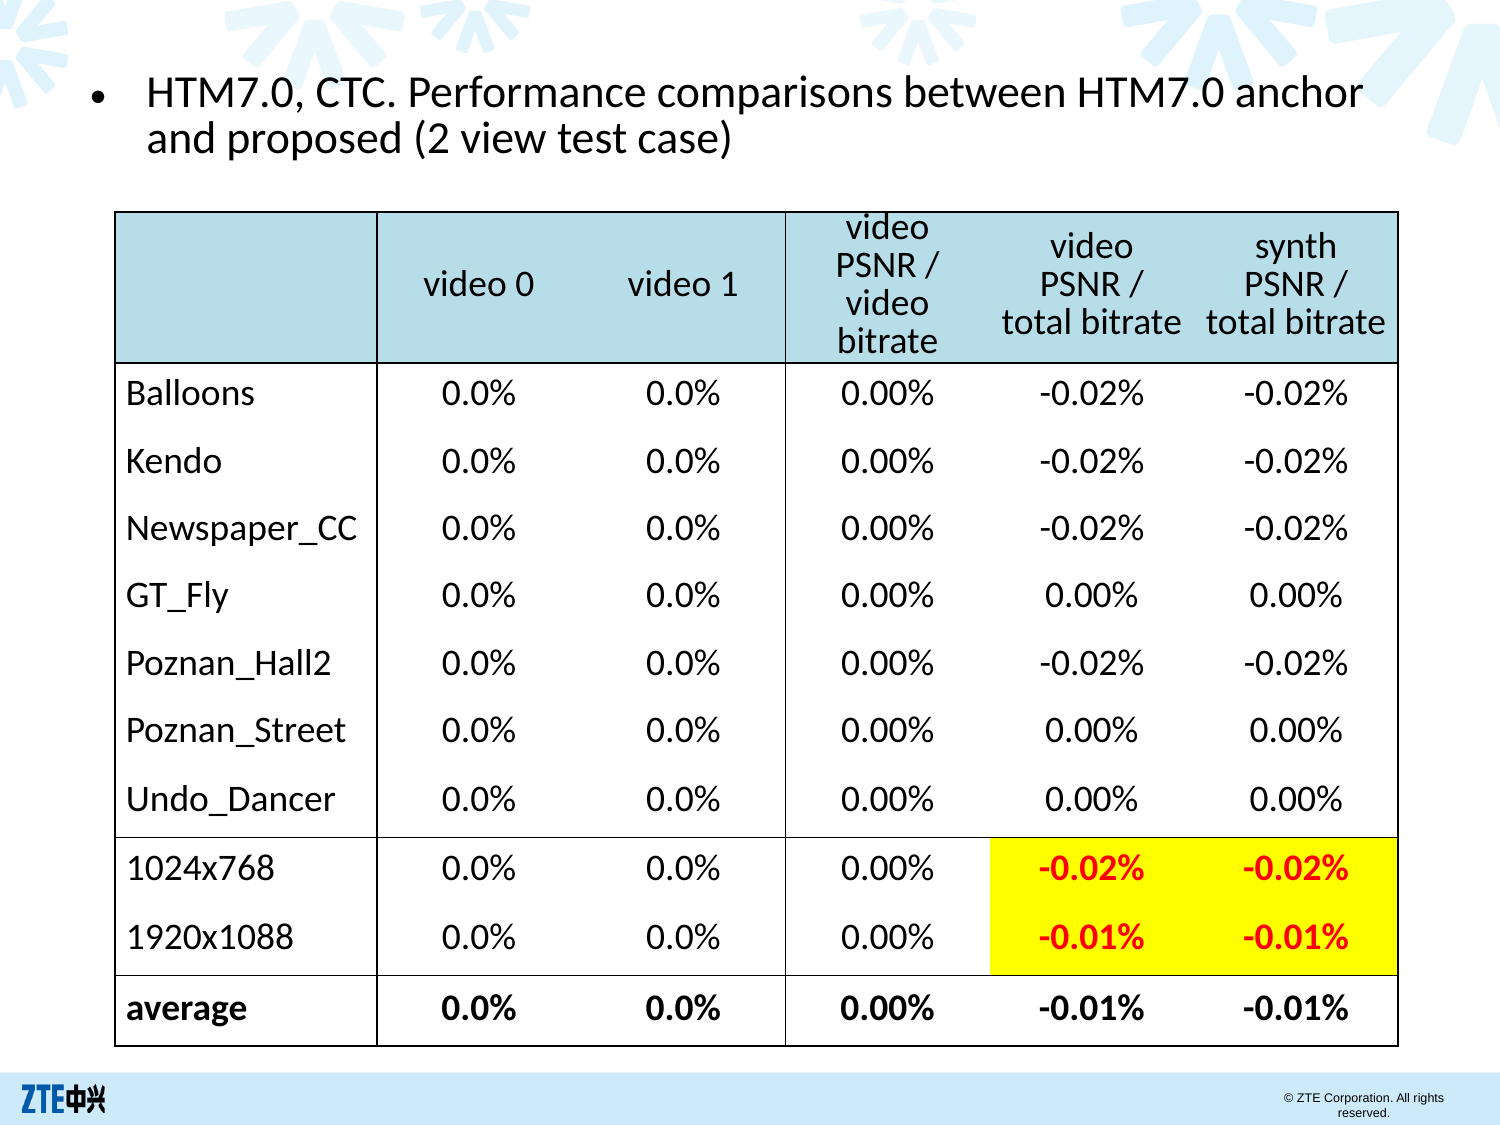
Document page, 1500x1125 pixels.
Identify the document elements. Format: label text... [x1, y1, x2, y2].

table_cell -0.02% [990, 430, 1194, 497]
table_cell 0.0% [378, 838, 581, 905]
table_cell 1920x1088 [116, 905, 376, 975]
table_cell 0.0% [378, 632, 581, 699]
table_cell 0.0% [581, 430, 785, 497]
table_cell -0.01% [1194, 976, 1397, 1045]
table_cell 0.00% [990, 699, 1194, 767]
table_cell 0.0% [378, 364, 581, 430]
table_cell -0.01% [990, 976, 1194, 1045]
table_header synth PSNR / total bitrate [1194, 213, 1397, 362]
table_cell average [116, 976, 376, 1045]
table_cell -0.02% [1194, 497, 1397, 565]
table_cell GT_Fly [116, 565, 376, 632]
table_cell 0.0% [378, 976, 581, 1045]
table_cell 0.00% [786, 430, 990, 497]
table_cell Undo_Dancer [116, 767, 376, 837]
table_cell Poznan_Street [116, 699, 376, 767]
table_cell 0.00% [786, 767, 990, 837]
table_cell 0.00% [786, 565, 990, 632]
table_cell 0.00% [1194, 699, 1397, 767]
table_cell 0.00% [786, 497, 990, 565]
table_cell 0.0% [378, 699, 581, 767]
table_cell -0.02% [990, 364, 1194, 430]
table_cell -0.02% [990, 838, 1194, 905]
table_cell 0.0% [378, 767, 581, 837]
table_cell 0.00% [786, 632, 990, 699]
table_cell -0.02% [1194, 632, 1397, 699]
table_cell 0.0% [581, 699, 785, 767]
table_cell 0.00% [990, 767, 1194, 837]
table_cell 0.00% [786, 905, 990, 975]
table_cell 0.0% [581, 905, 785, 975]
table_header video PSNR / total bitrate [990, 213, 1194, 362]
table_cell 0.0% [581, 497, 785, 565]
table_cell 0.0% [581, 565, 785, 632]
table_header [116, 213, 376, 362]
table_header video 0 [378, 213, 581, 362]
table_cell 0.00% [786, 699, 990, 767]
table_cell -0.01% [1194, 905, 1397, 975]
table_cell Poznan_Hall2 [116, 632, 376, 699]
picture [0, 0, 1500, 1125]
table_cell -0.02% [1194, 430, 1397, 497]
table_cell 0.0% [378, 565, 581, 632]
table_cell 0.0% [581, 767, 785, 837]
table_cell 0.00% [786, 976, 990, 1045]
table_cell 0.0% [378, 905, 581, 975]
table_cell 0.0% [581, 838, 785, 905]
table_cell 0.00% [786, 364, 990, 430]
table_cell Newspaper_CC [116, 497, 376, 565]
table_header video PSNR / video bitrate [786, 213, 990, 362]
table_cell -0.02% [990, 632, 1194, 699]
table_cell 0.00% [990, 565, 1194, 632]
table_cell 0.0% [581, 976, 785, 1045]
table_cell Kendo [116, 430, 376, 497]
table_cell 1024x768 [116, 838, 376, 905]
table_cell 0.0% [581, 632, 785, 699]
table_cell 0.0% [378, 497, 581, 565]
list HTM7.0, CTC. Performance comparisons between HTM7.0 anchor and proposed (2 view test case) [75, 66, 1425, 1010]
table_cell 0.00% [786, 838, 990, 905]
table_cell -0.02% [1194, 364, 1397, 430]
table_header video 1 [581, 213, 785, 362]
table_cell 0.00% [1194, 565, 1397, 632]
table_cell 0.0% [378, 430, 581, 497]
table_cell -0.02% [990, 497, 1194, 565]
table_cell 0.0% [581, 364, 785, 430]
table_cell Balloons [116, 364, 376, 430]
table_cell 0.00% [1194, 767, 1397, 837]
table_cell -0.02% [1194, 838, 1397, 905]
table_cell -0.01% [990, 905, 1194, 975]
